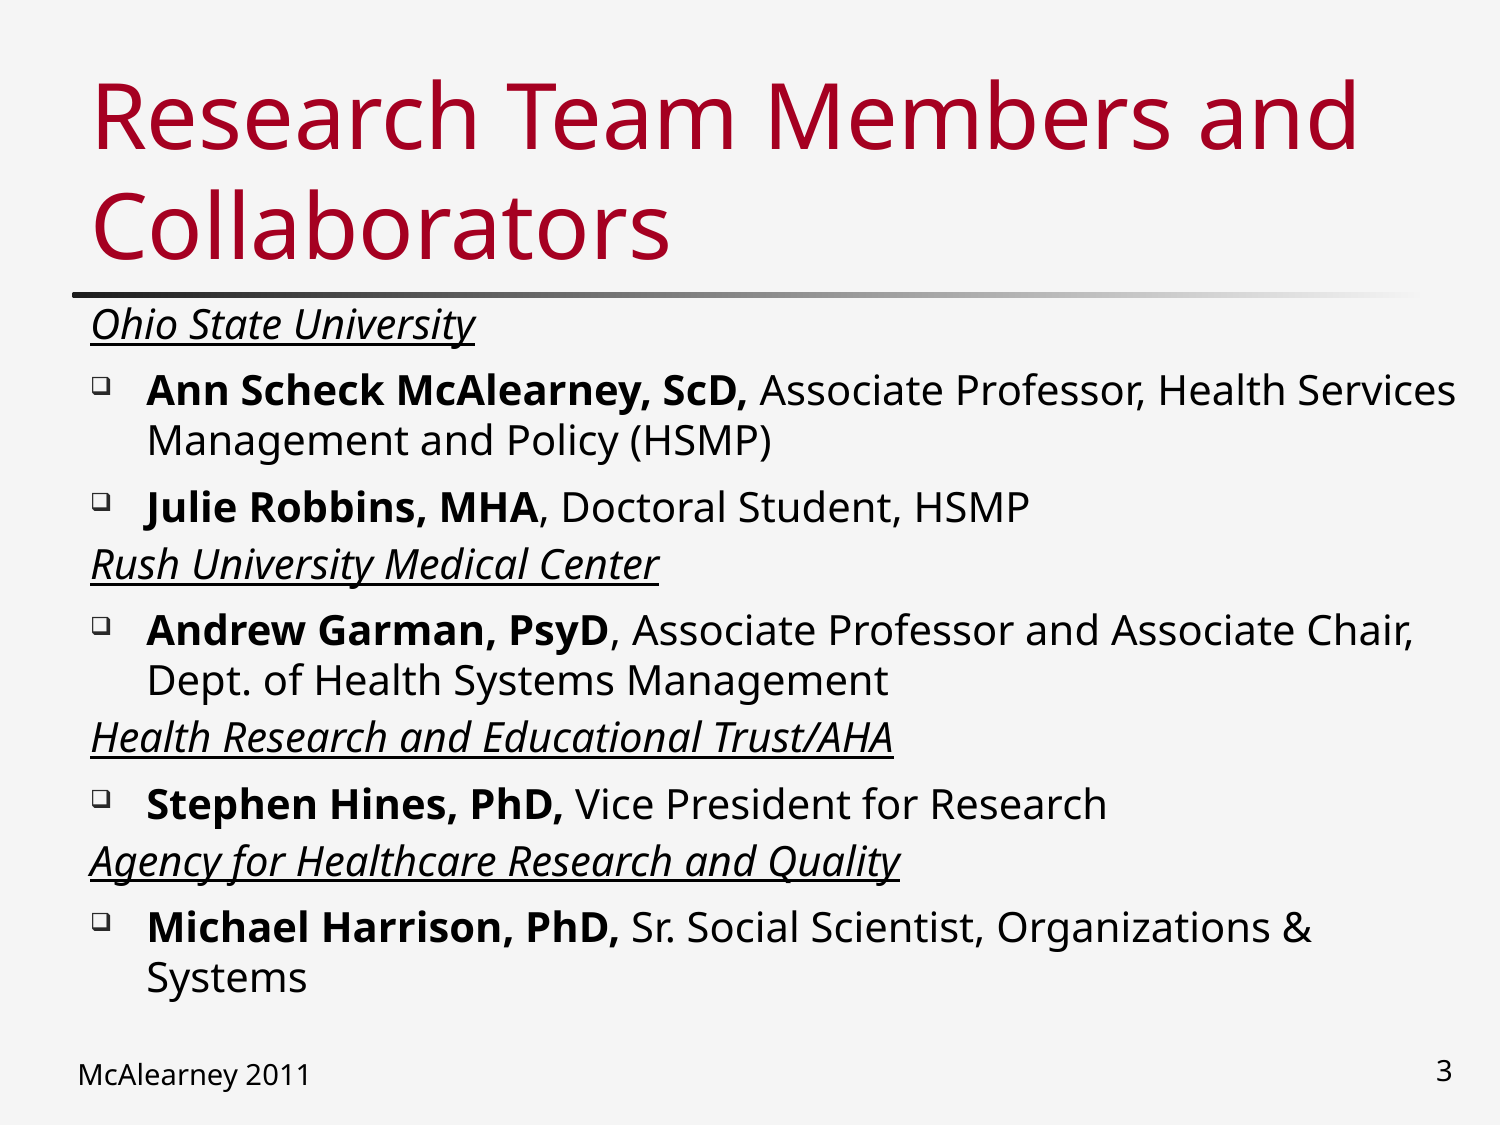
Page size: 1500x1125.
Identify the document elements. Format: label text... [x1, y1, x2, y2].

title Research Team Members and Collaborators [74, 62, 1426, 274]
footer McAlearney 2011 [62, 1023, 1076, 1100]
slide_number 3 [1154, 1023, 1468, 1100]
list Ohio State University Ann Scheck McAlearney, ScD, Associate Professor, Health Services Management and Policy (HSMP) Julie Robbins, MHA, Doctoral Student, HSMP Rush University Medical Center Andrew Garman, PsyD, Associate Professor and Associate Chair, Dept. of Health Systems Management Health Research and Educational Trust/AHA Stephen Hines, PhD, Vice President for Research Agency for Healthcare Research and Quality Michael Harrison, PhD, Sr. Social Scientist, Organizations & Systems [74, 299, 1476, 1076]
